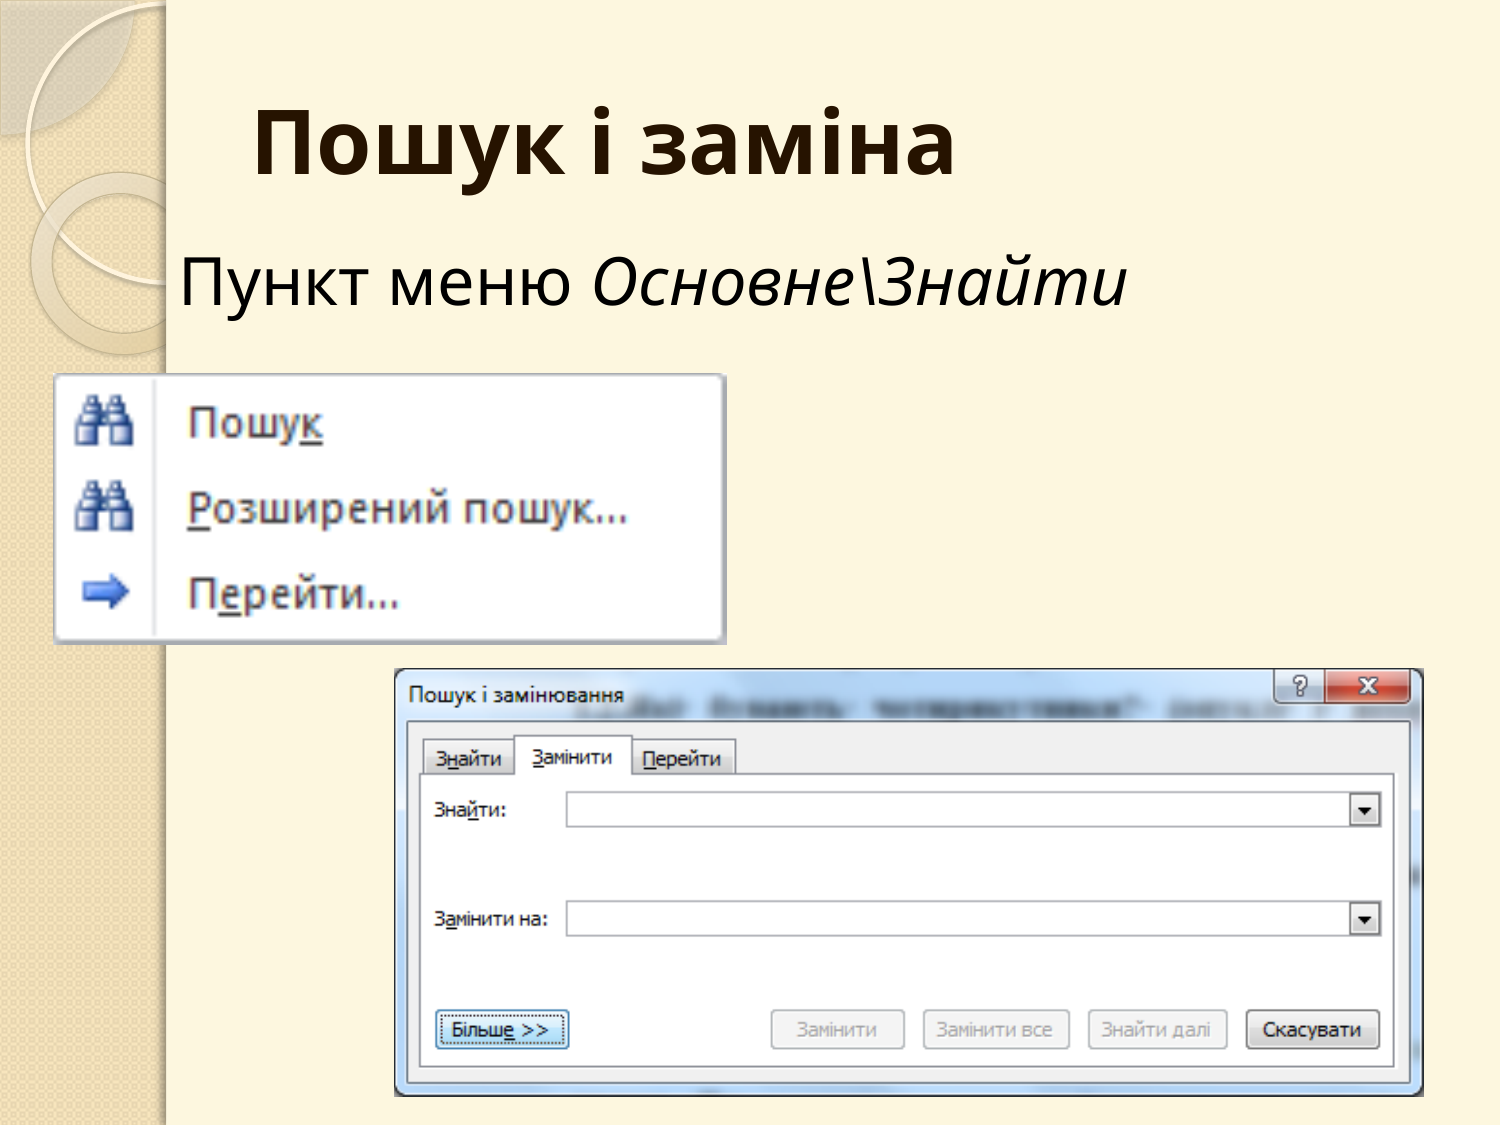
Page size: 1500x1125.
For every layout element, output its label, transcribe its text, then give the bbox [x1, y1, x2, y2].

picture [393, 668, 1424, 1097]
title Пошук і заміна [235, 45, 1466, 231]
picture [52, 373, 727, 645]
list Пункт меню Основне\Знайти [150, 231, 1500, 975]
